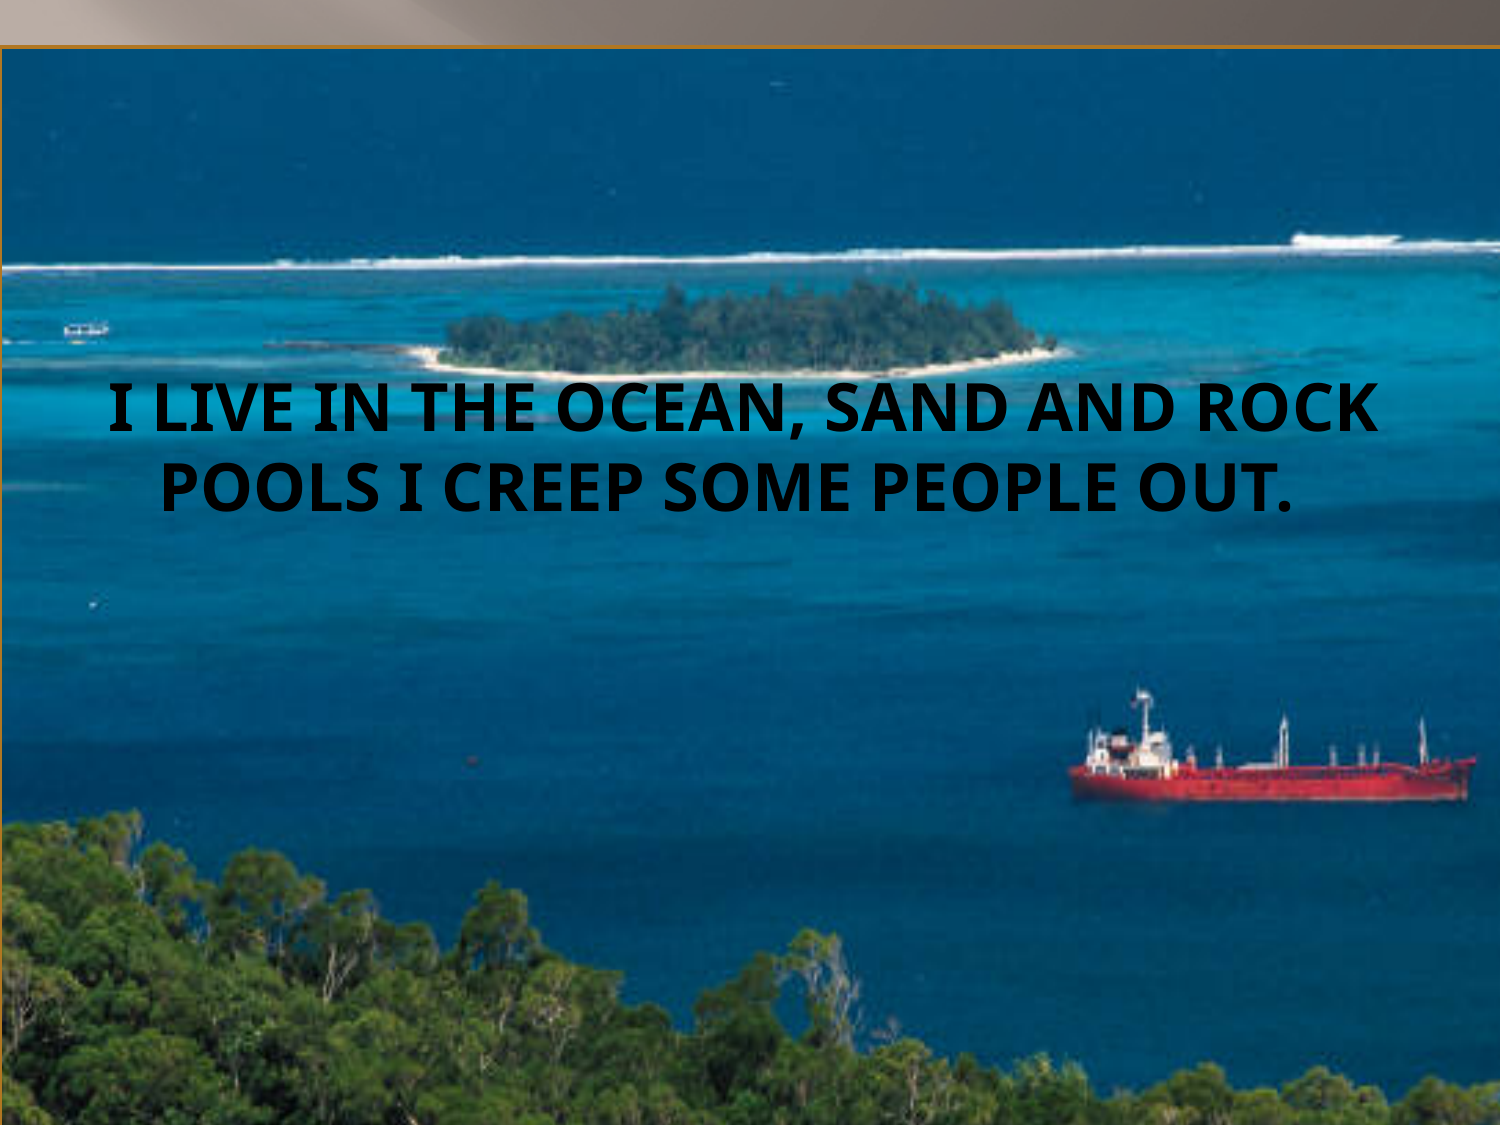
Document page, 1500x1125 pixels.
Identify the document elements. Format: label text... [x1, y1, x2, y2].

title I live in the ocean, sand and rock pools I creep some people out. [69, 224, 1420, 525]
text_box [0, 45, 1500, 1125]
